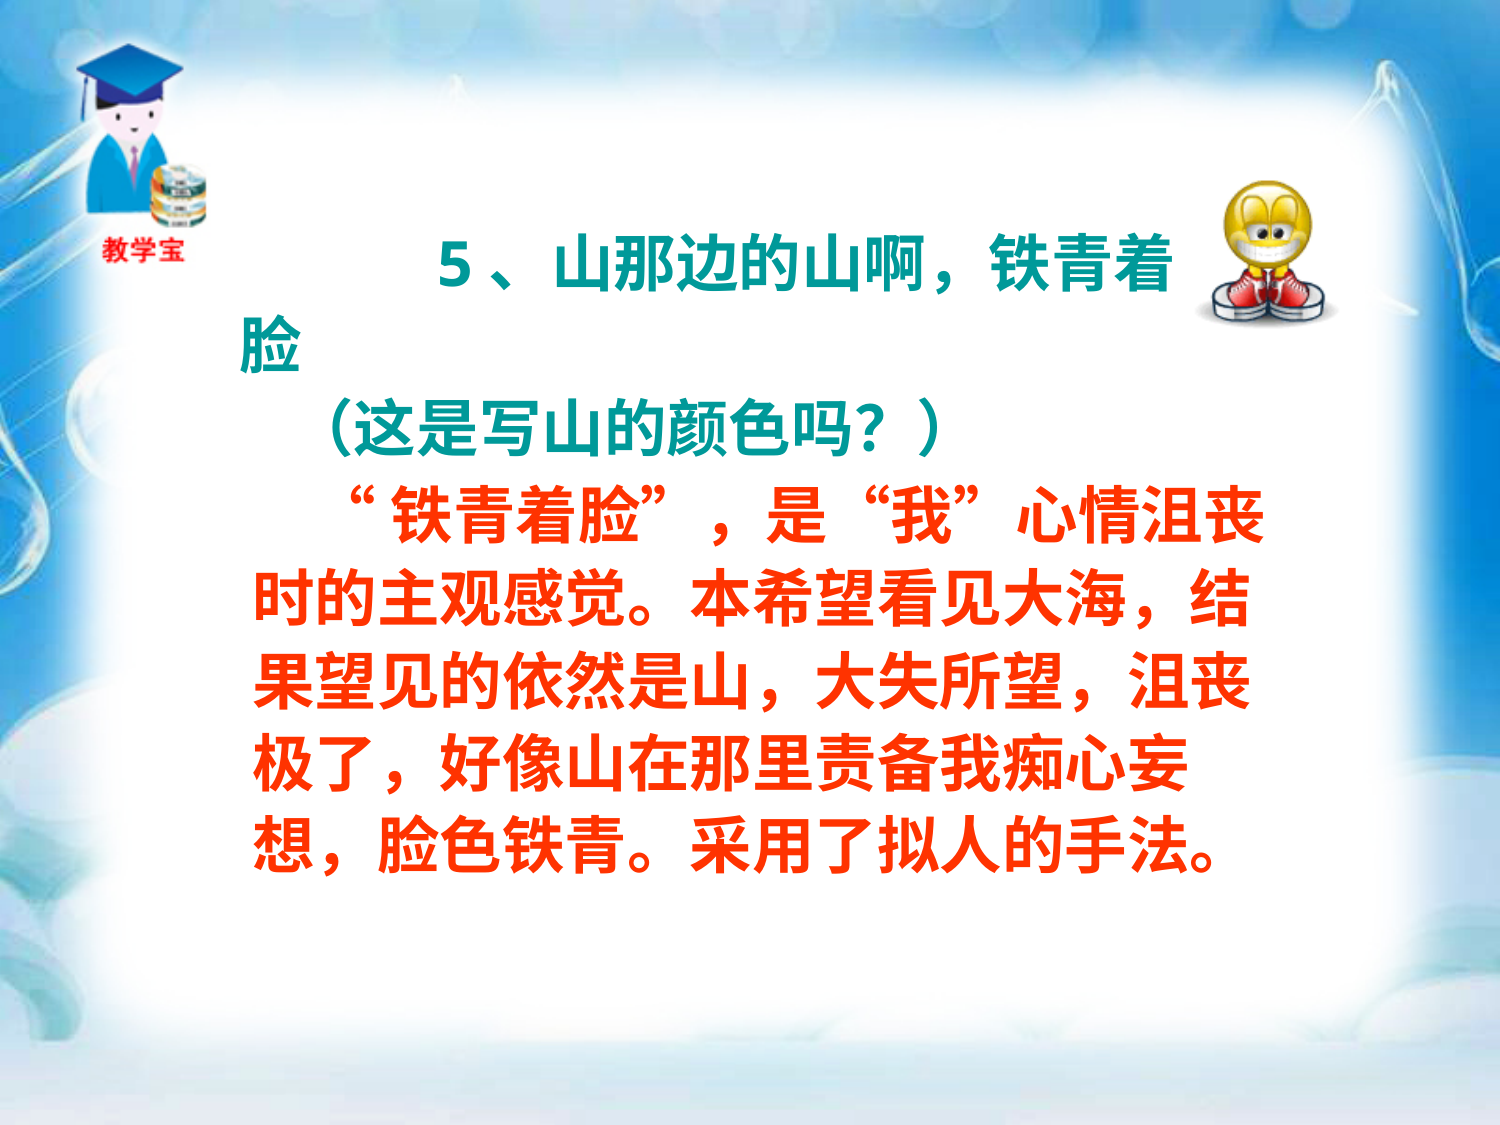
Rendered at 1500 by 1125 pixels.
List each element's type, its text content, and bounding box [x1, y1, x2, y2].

text_box “铁青着脸”，是“我”心情沮丧时的主观感觉。本希望看见大海，结果望见的依然是山，大失所望，沮丧极了，好像山在那里责备我痴心妄想，脸色铁青。采用了拟人的手法。 [237, 456, 1313, 889]
text_box 5、山那边的山啊，铁青着脸 （这是写山的颜色吗？） [224, 250, 1202, 430]
picture [0, 0, 1500, 1125]
